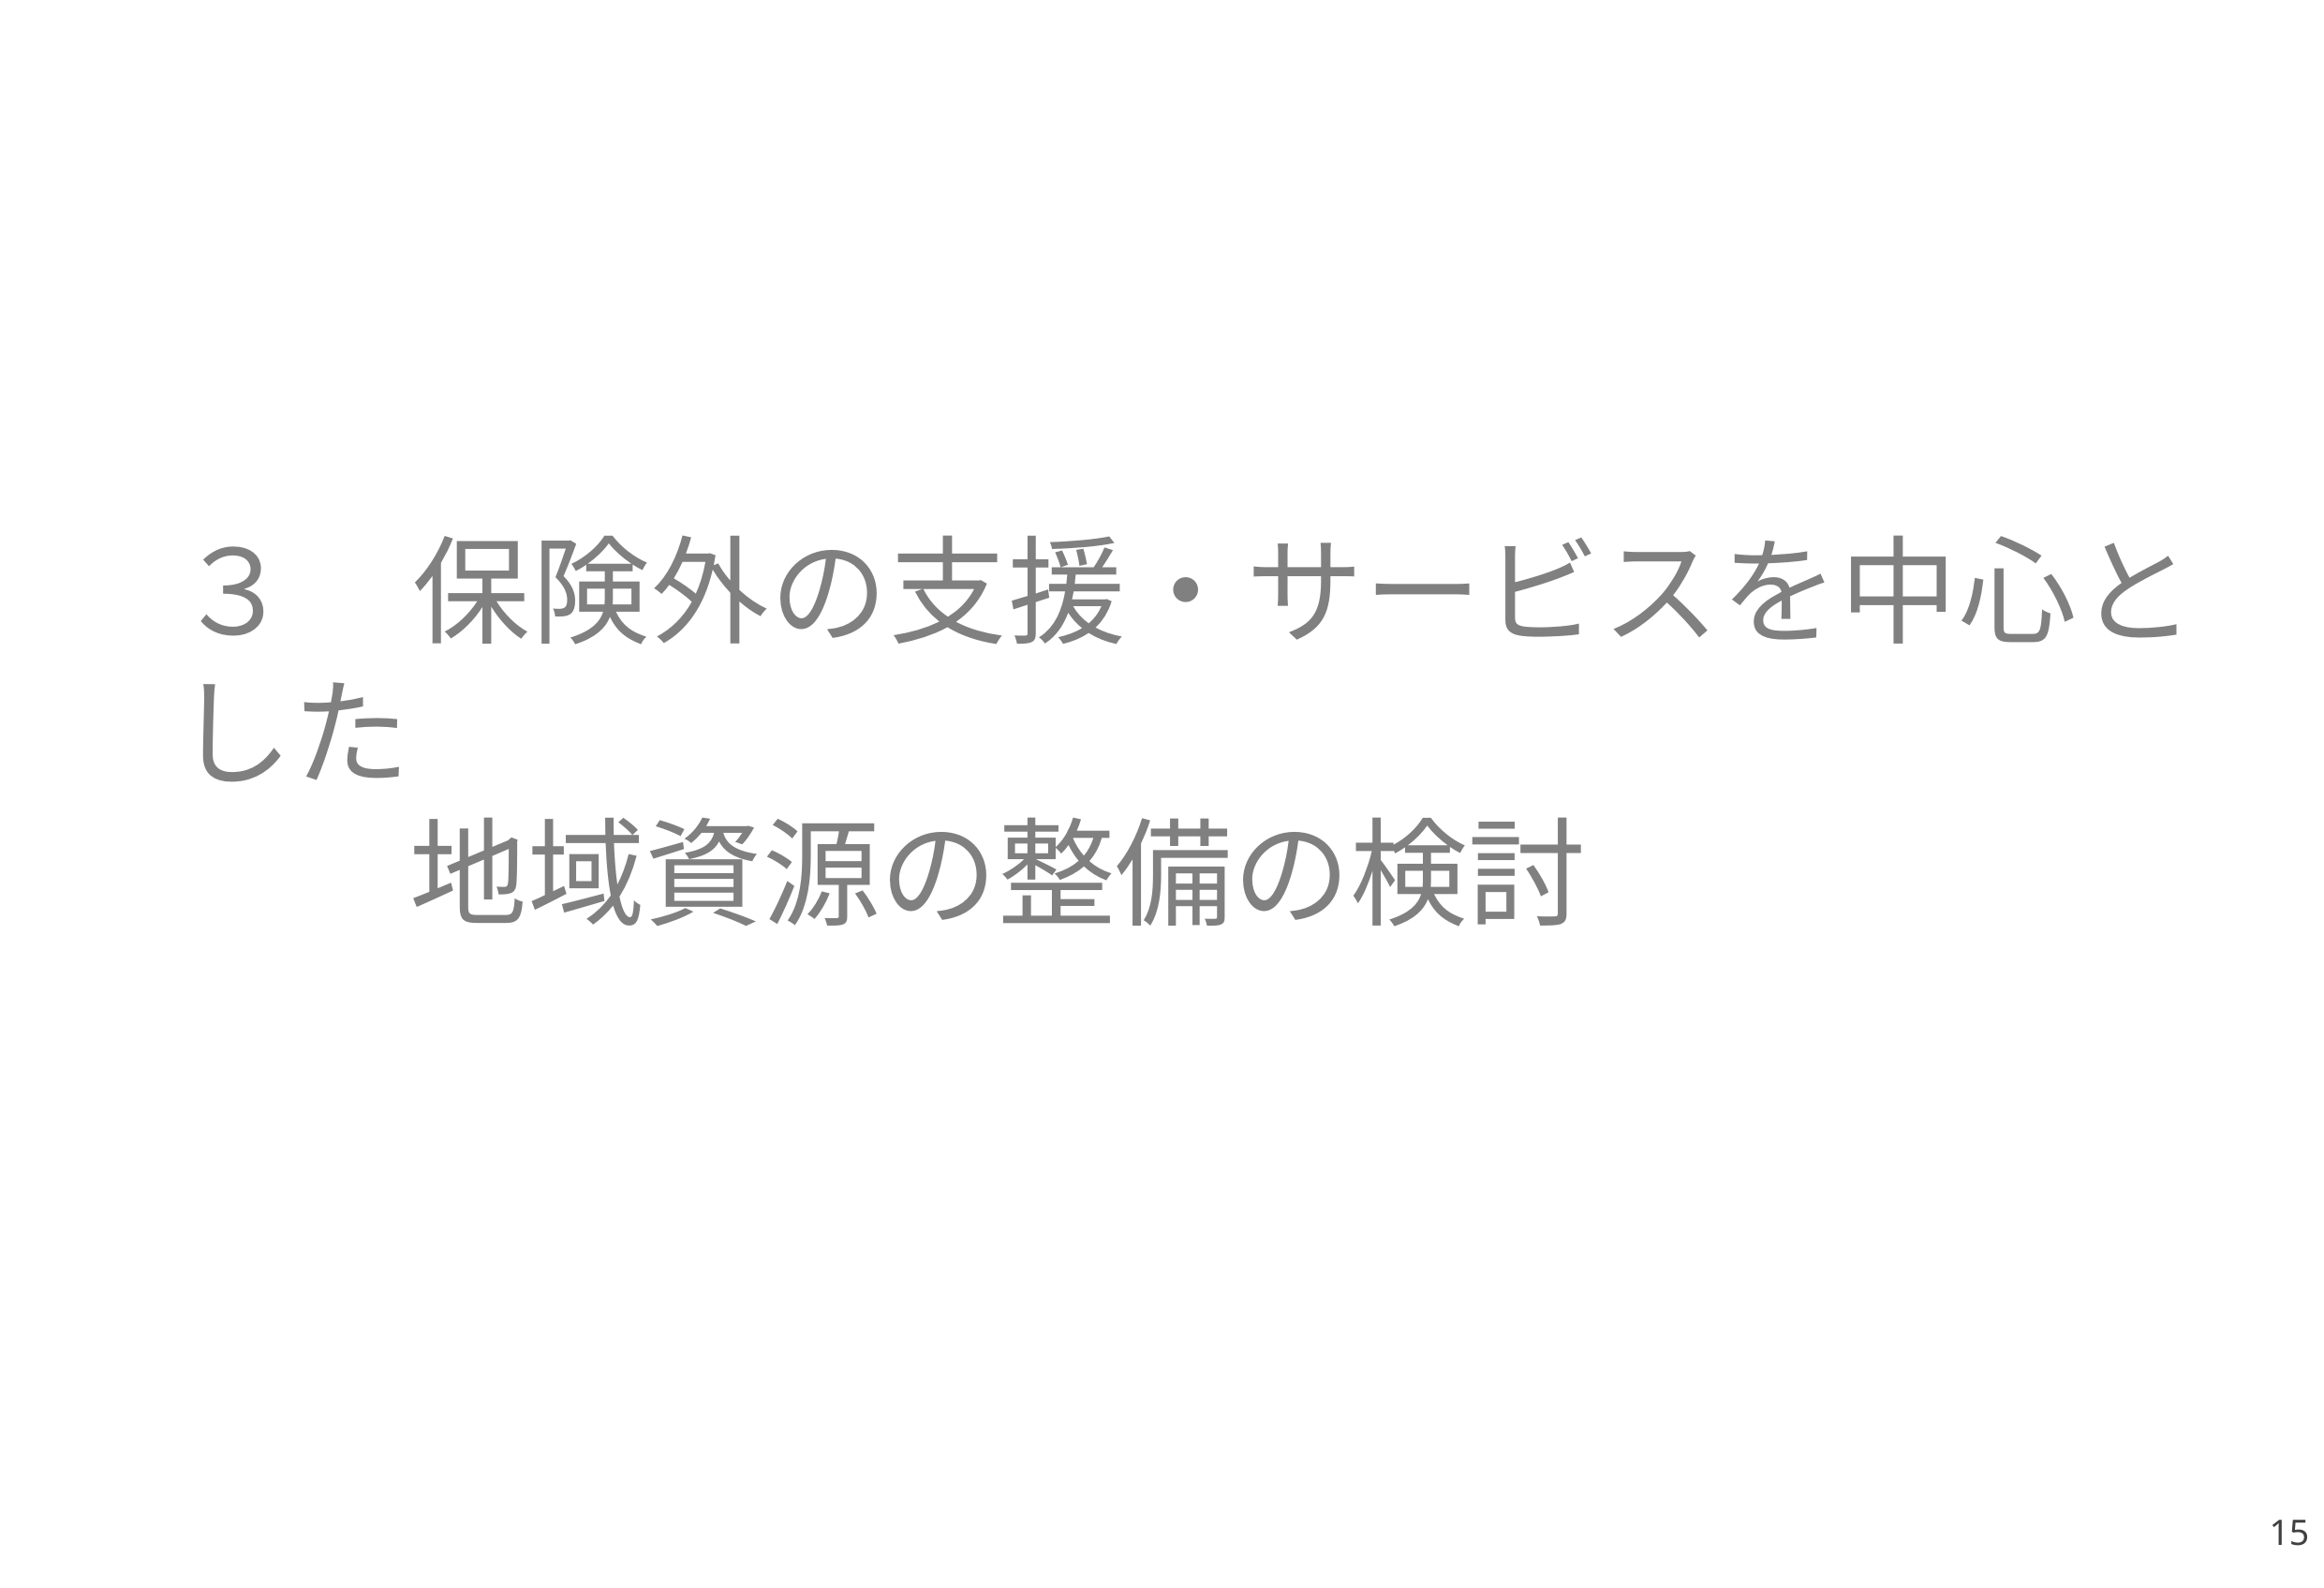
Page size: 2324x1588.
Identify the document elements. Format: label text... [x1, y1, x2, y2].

text_box 15 [1800, 1503, 2324, 1588]
text_box ３ 保険外の支援・サービスを中心とした 地域資源の整備の検討 [161, 510, 2213, 948]
